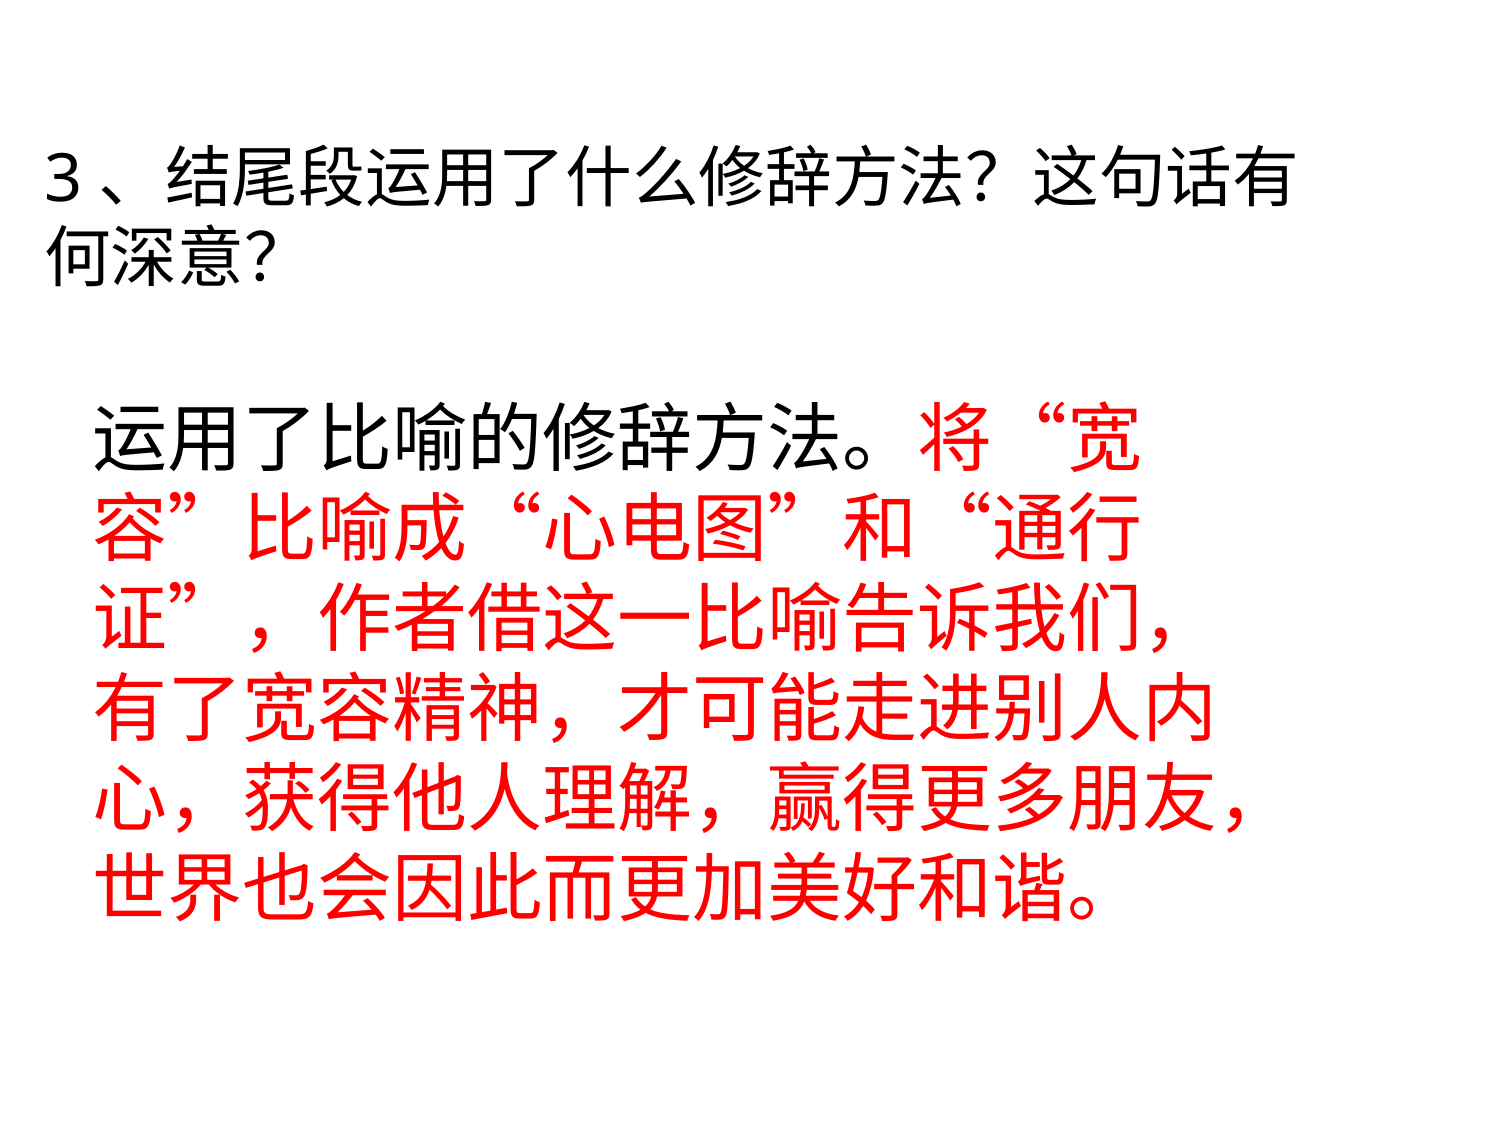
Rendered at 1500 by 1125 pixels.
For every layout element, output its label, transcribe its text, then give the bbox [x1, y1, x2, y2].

text_box 3、结尾段运用了什么修辞方法？这句话有何深意？ [29, 127, 1379, 302]
text_box 运用了比喻的修辞方法。将“宽容”比喻成“心电图”和“通行证”，作者借这一比喻告诉我们， 有了宽容精神，才可能走进别人内心，获得他人理解，赢得更多朋友， 世界也会因此而更加美好和谐。 [78, 383, 1304, 938]
